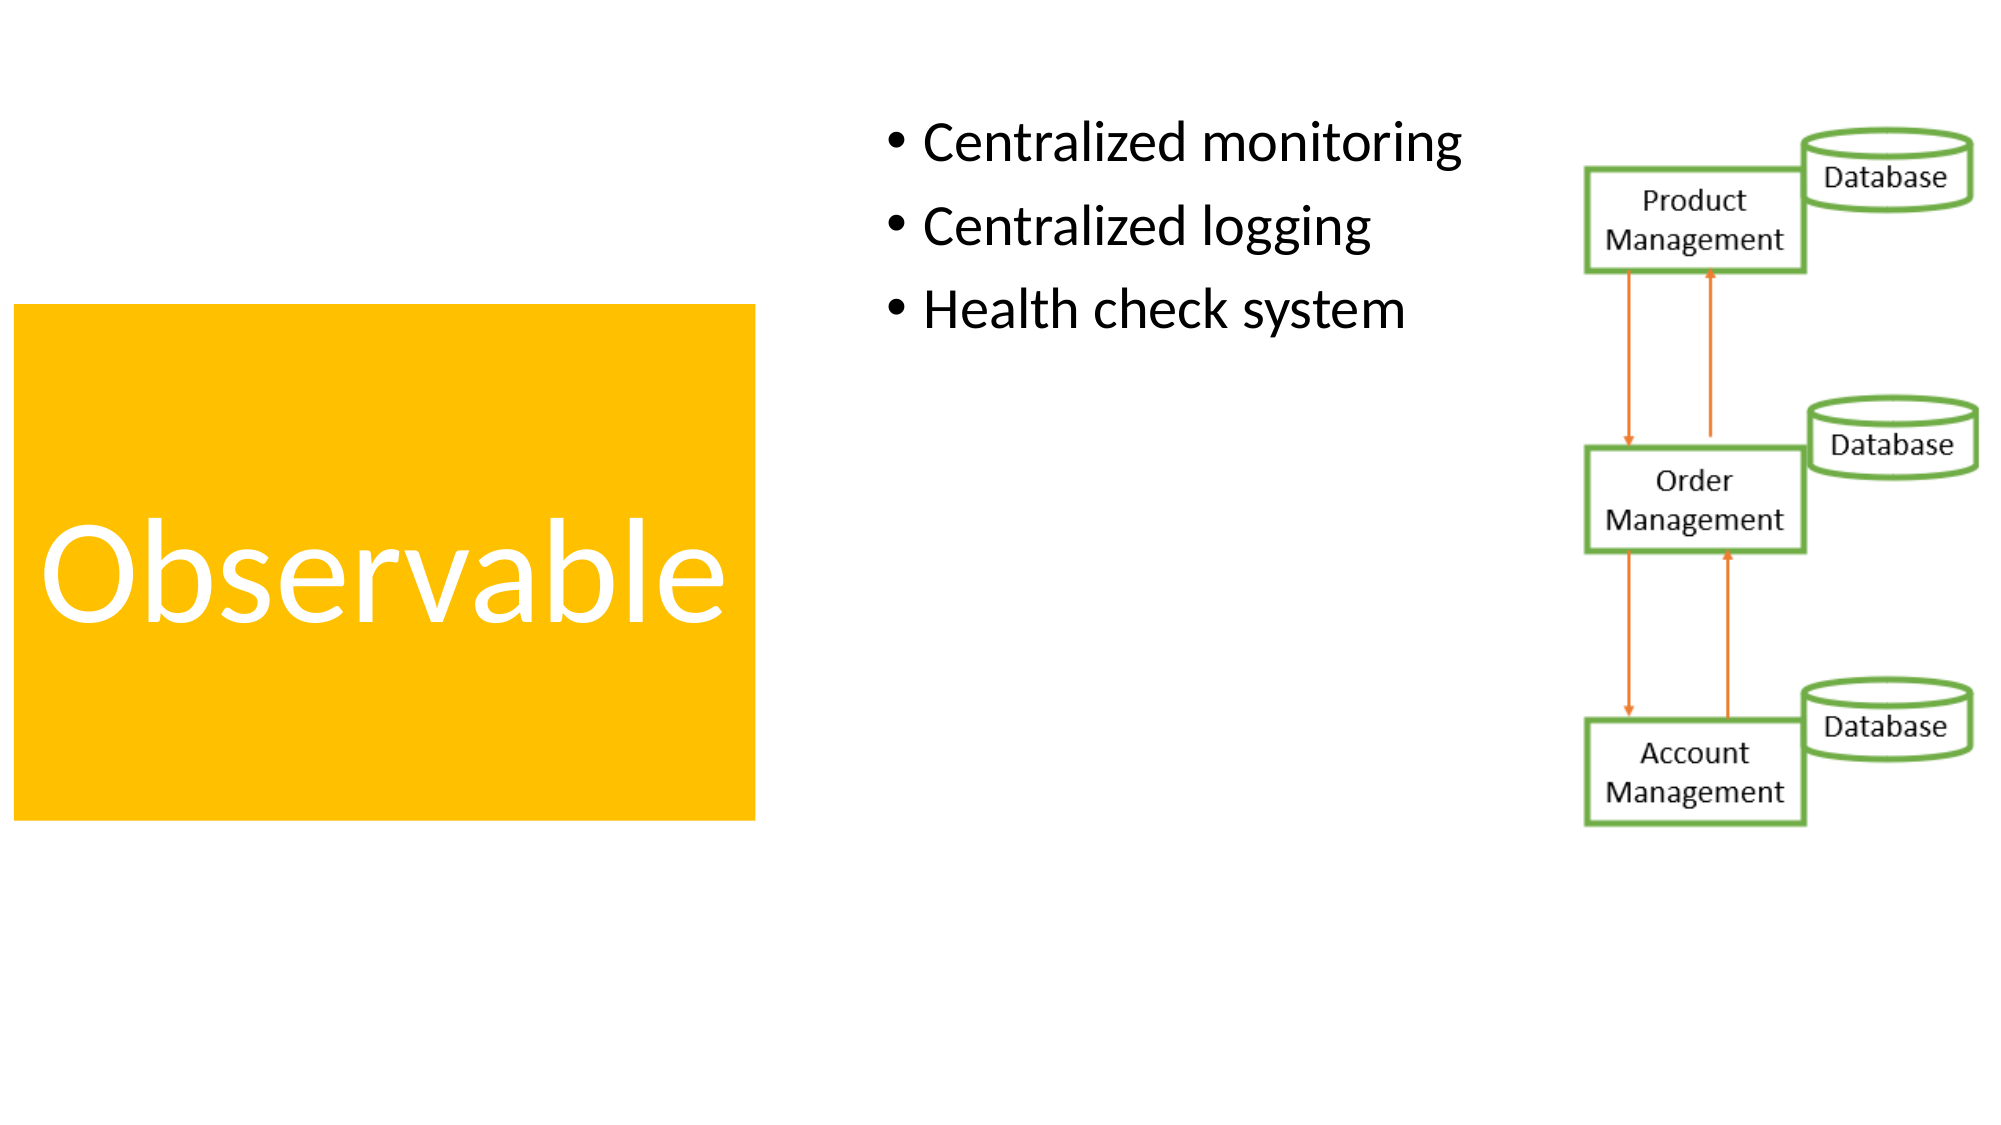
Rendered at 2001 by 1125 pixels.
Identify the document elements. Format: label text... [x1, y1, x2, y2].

list Centralized monitoring Centralized logging Health check system [871, 103, 1547, 1014]
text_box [13, 304, 756, 821]
picture [1568, 103, 1987, 848]
